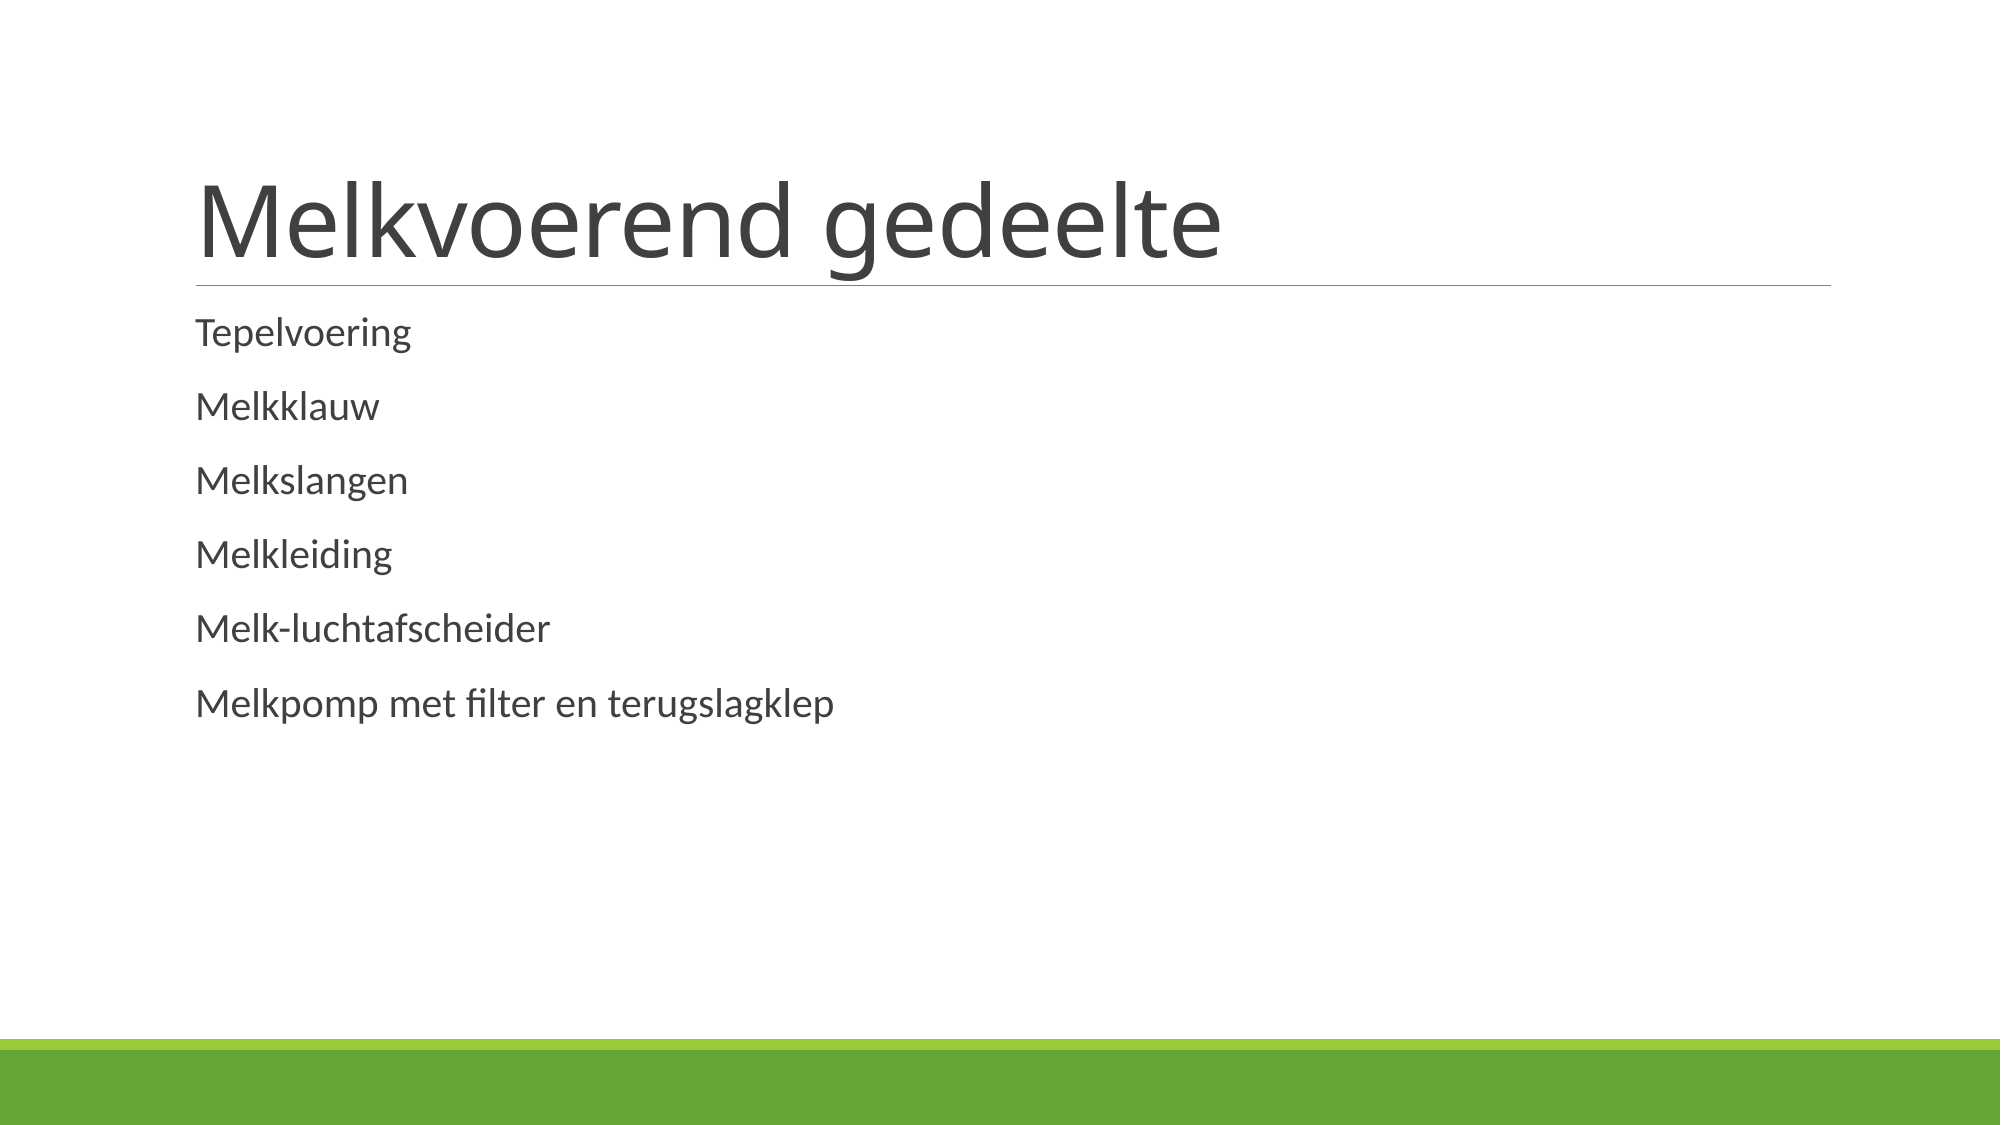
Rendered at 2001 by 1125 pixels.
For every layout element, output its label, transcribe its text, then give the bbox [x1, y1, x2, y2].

title Melkvoerend gedeelte [180, 47, 1830, 285]
list Tepelvoering Melkklauw Melkslangen Melkleiding Melk-luchtafscheider Melkpomp met filter en terugslagklep [180, 302, 1830, 963]
